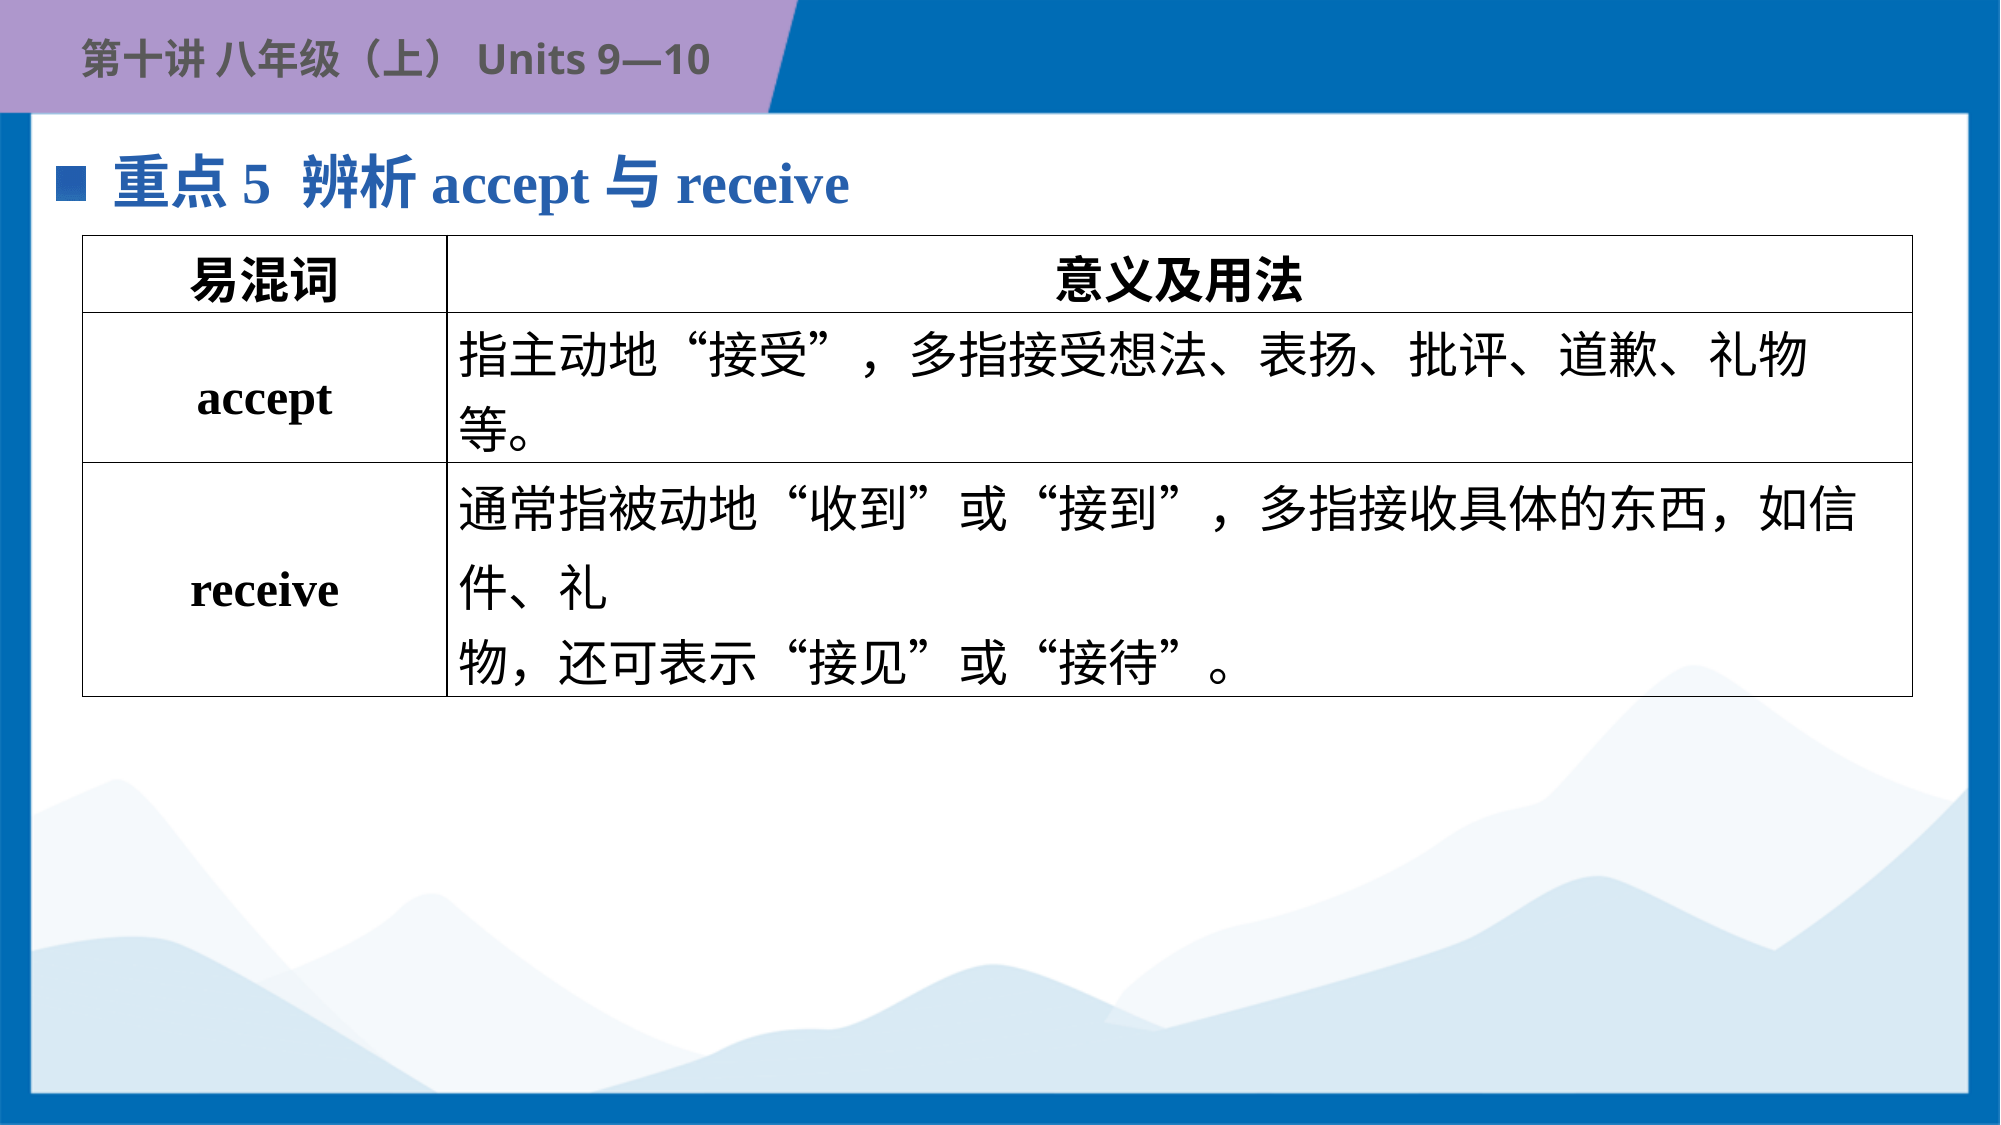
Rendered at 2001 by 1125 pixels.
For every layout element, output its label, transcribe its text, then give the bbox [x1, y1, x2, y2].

table_cell receive [83, 463, 446, 696]
table_cell 通常指被动地“收到”或“接到”，多指接收具体的东西，如信件、礼 物，还可表示“接见”或“接待”。 [448, 463, 1912, 696]
text_box 重点5 辨析accept与receive [112, 144, 1917, 215]
table_cell accept [83, 313, 446, 462]
picture [0, 0, 2000, 1125]
table_header 易混词 [83, 236, 446, 312]
table_cell 指主动地“接受”，多指接受想法、表扬、批评、道歉、礼物等。 [448, 313, 1912, 462]
table_header 意义及用法 [448, 236, 1912, 312]
